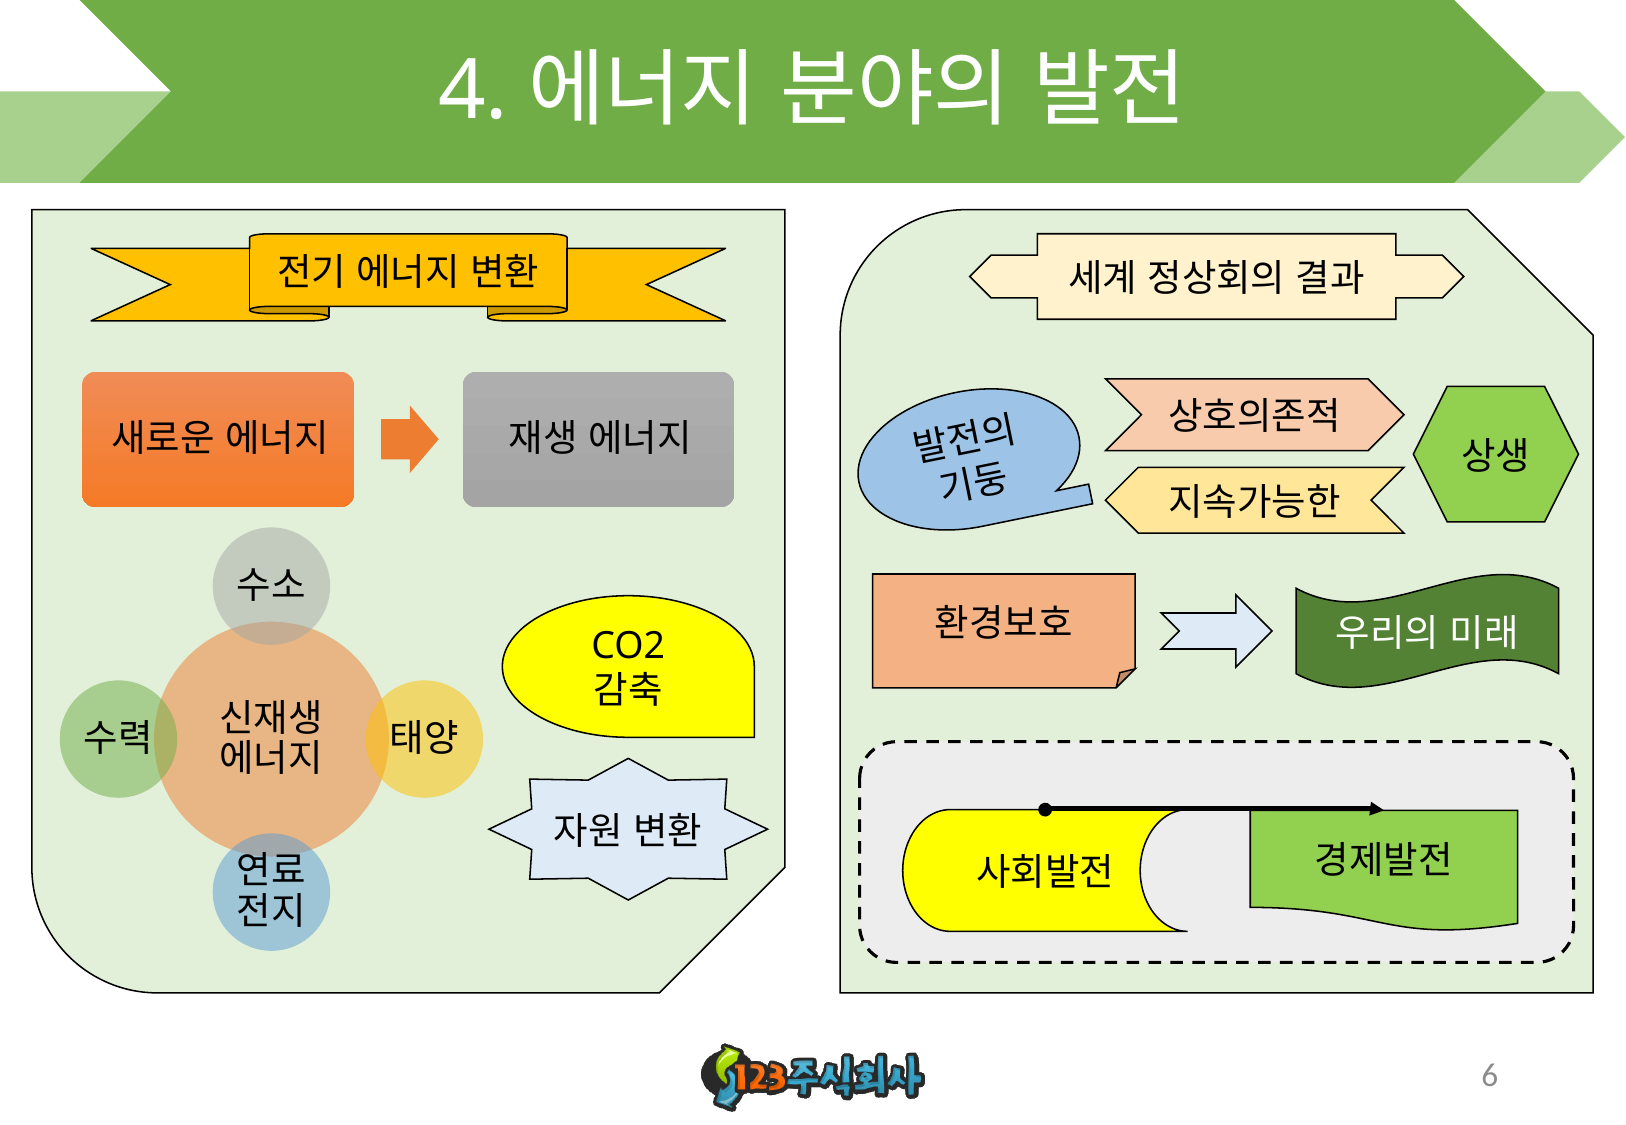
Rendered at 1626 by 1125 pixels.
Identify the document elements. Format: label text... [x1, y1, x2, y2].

text_box 자원 변환 [513, 757, 771, 902]
text_box 환경보호 [871, 572, 1139, 689]
text_box 상생 [1412, 385, 1580, 523]
slide_number 6 [1147, 1042, 1514, 1103]
text_box [30, 208, 786, 994]
text_box [1158, 592, 1274, 670]
text_box 경제발전 [1249, 809, 1519, 931]
title 4.에너지 분야의 발전 [0, 0, 1625, 183]
text_box 상호의존적 [1103, 377, 1406, 452]
picture [690, 1031, 935, 1122]
text_box 우리의 미래 [1295, 573, 1560, 689]
text_box 사회발전 [901, 808, 1188, 933]
text_box [541, 620, 756, 739]
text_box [81, 371, 735, 507]
text_box [513, 620, 531, 713]
text_box 세계 정상회의 결과 [968, 232, 1466, 321]
text_box 전기 에너지 변환 [90, 232, 727, 322]
text_box [839, 208, 1595, 994]
text_box CO2 감축 [531, 613, 726, 719]
text_box [1215, 740, 1575, 964]
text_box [30, 527, 513, 951]
text_box [543, 594, 714, 613]
text_box 발전의 기둥 [857, 387, 1094, 531]
text_box [858, 740, 1214, 964]
text_box 지속가능한 [1103, 466, 1407, 535]
